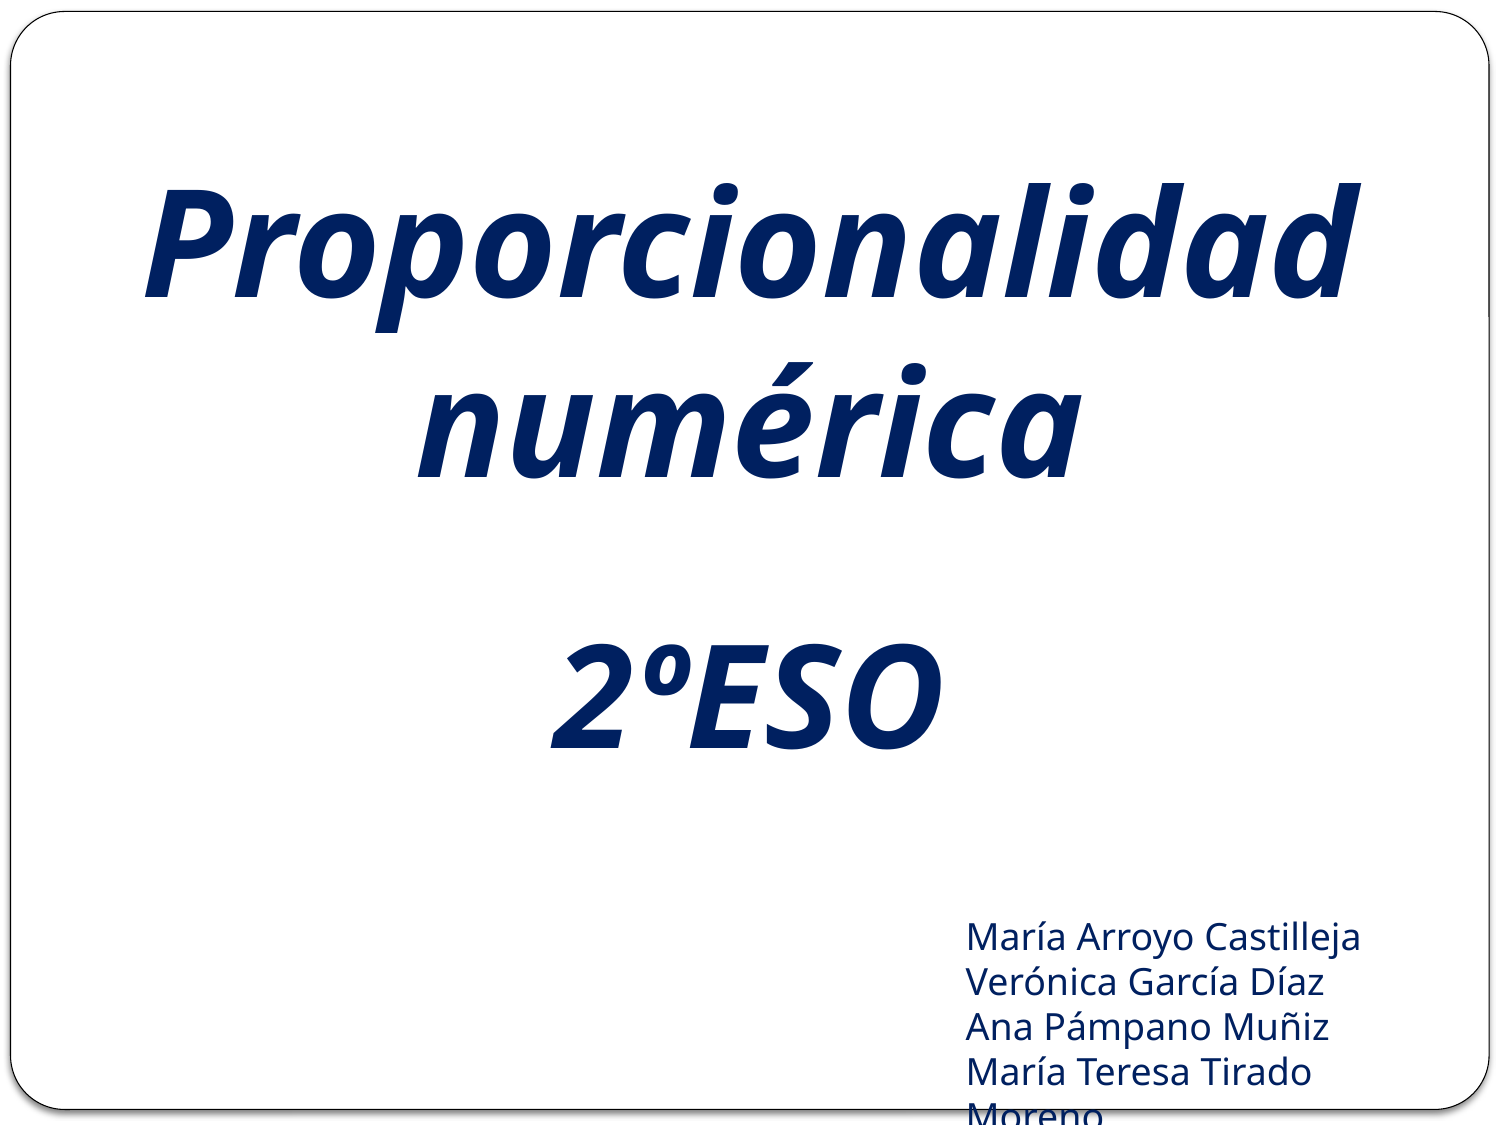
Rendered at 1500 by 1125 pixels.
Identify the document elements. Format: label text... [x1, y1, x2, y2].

text_box María Arroyo Castilleja Verónica García Díaz Ana Pámpano Muñiz María Teresa Tirado Moreno [950, 905, 1455, 1125]
subtitle 2ºESO [0, 597, 1500, 786]
title Proporcionalidad numérica [0, 281, 1500, 523]
